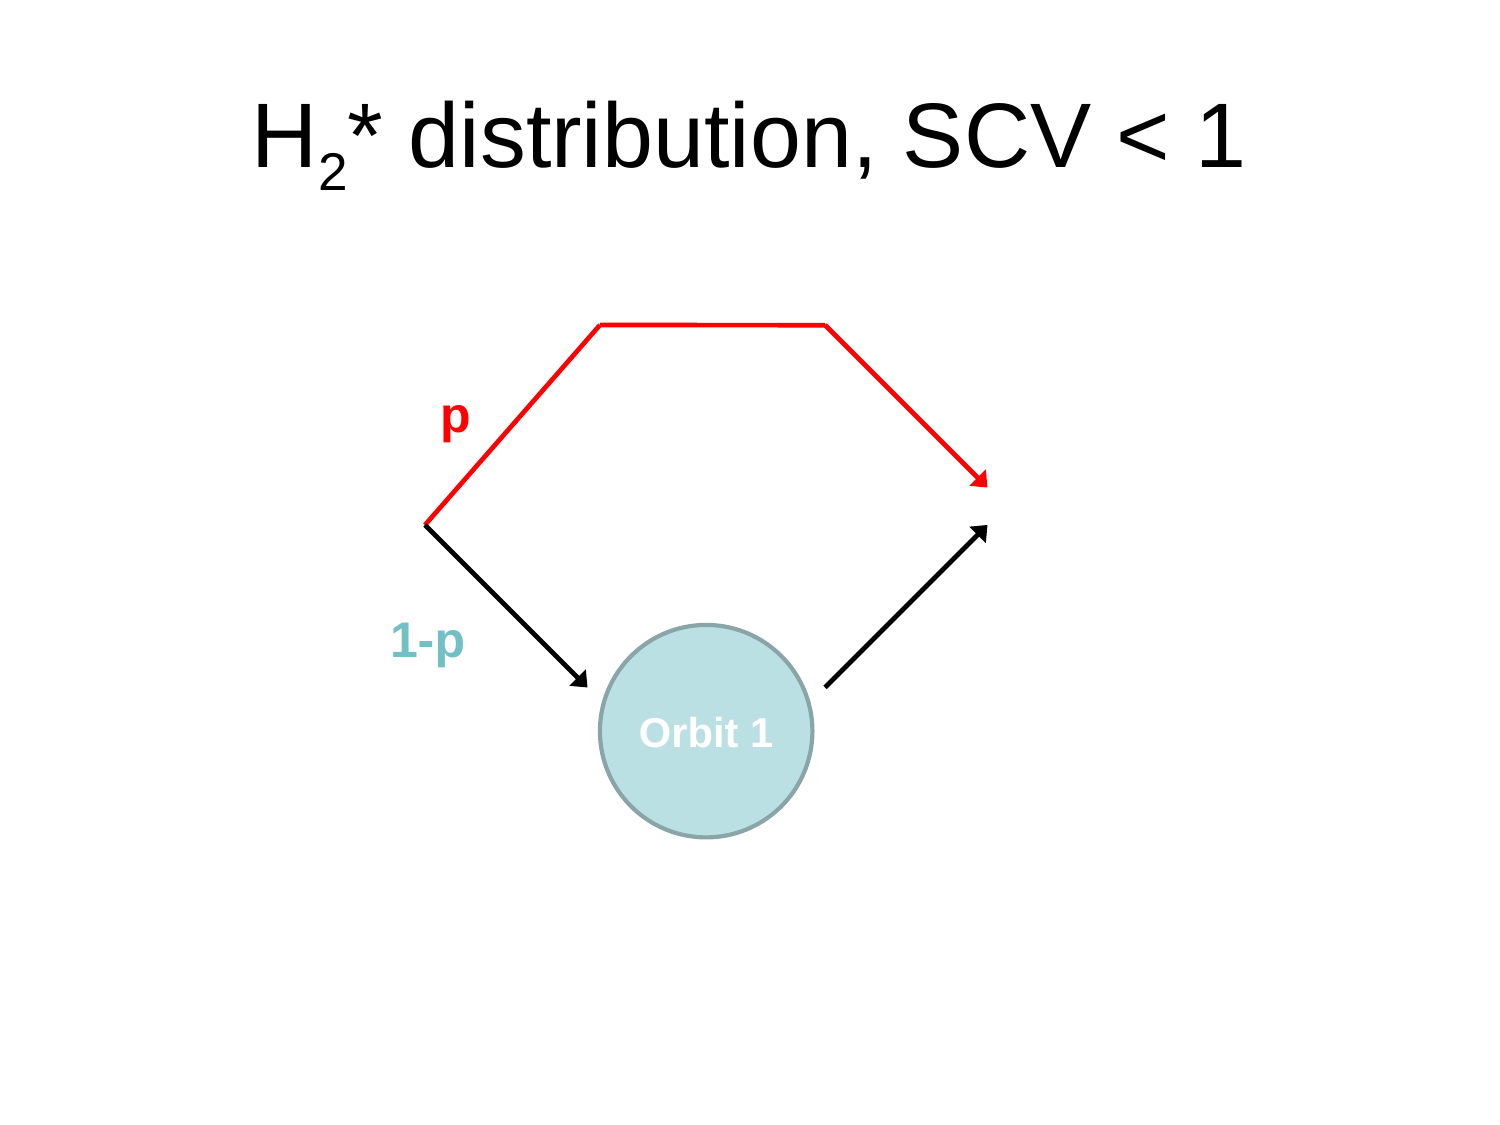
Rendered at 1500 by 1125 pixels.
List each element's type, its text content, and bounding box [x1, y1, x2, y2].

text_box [412, 337, 613, 513]
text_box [824, 324, 988, 488]
title H2* distribution, SCV < 1 [74, 44, 1426, 233]
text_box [824, 524, 988, 688]
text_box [424, 524, 588, 688]
text_box 1-p [375, 599, 419, 675]
text_box Orbit 1 [597, 622, 815, 840]
